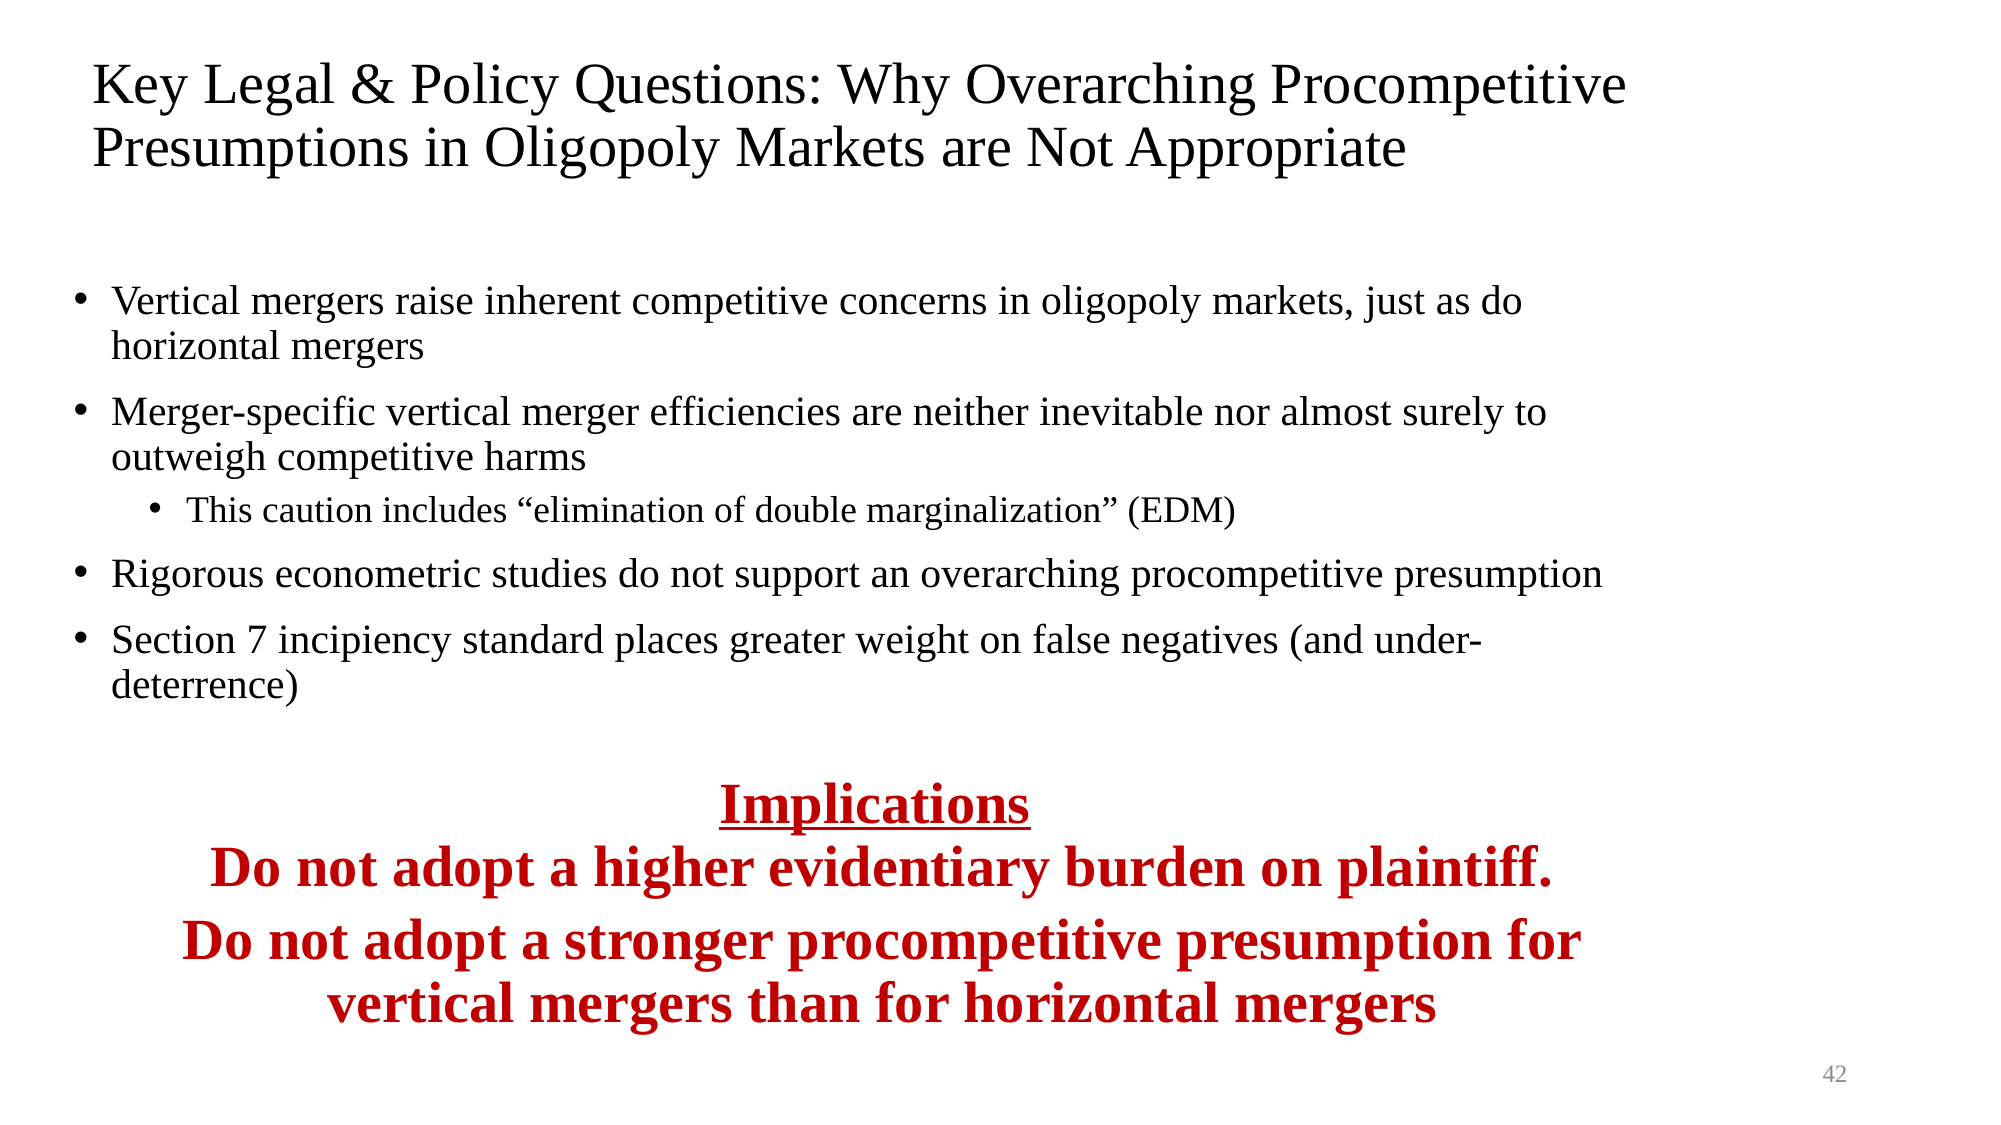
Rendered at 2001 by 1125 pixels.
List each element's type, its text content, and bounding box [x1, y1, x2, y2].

slide_number 42 [1412, 1042, 1863, 1103]
title Key Legal & Policy Questions: Why Overarching Procompetitive Presumptions in Oligopoly Markets are Not Appropriate [77, 55, 1678, 247]
list Vertical mergers raise inherent competitive concerns in oligopoly markets, just as do horizontal mergers Merger-specific vertical merger efficiencies are neither inevitable nor almost surely to outweigh competitive harms This caution includes “elimination of double marginalization” (EDM) Rigorous econometric studies do not support an overarching procompetitive presumption Section 7 incipiency standard places greater weight on false negatives (and under-deterrence) Implications Do not adopt a higher evidentiary burden on plaintiff. Do not adopt a stronger procompetitive presumption for vertical mergers than for horizontal mergers [58, 270, 1632, 1070]
